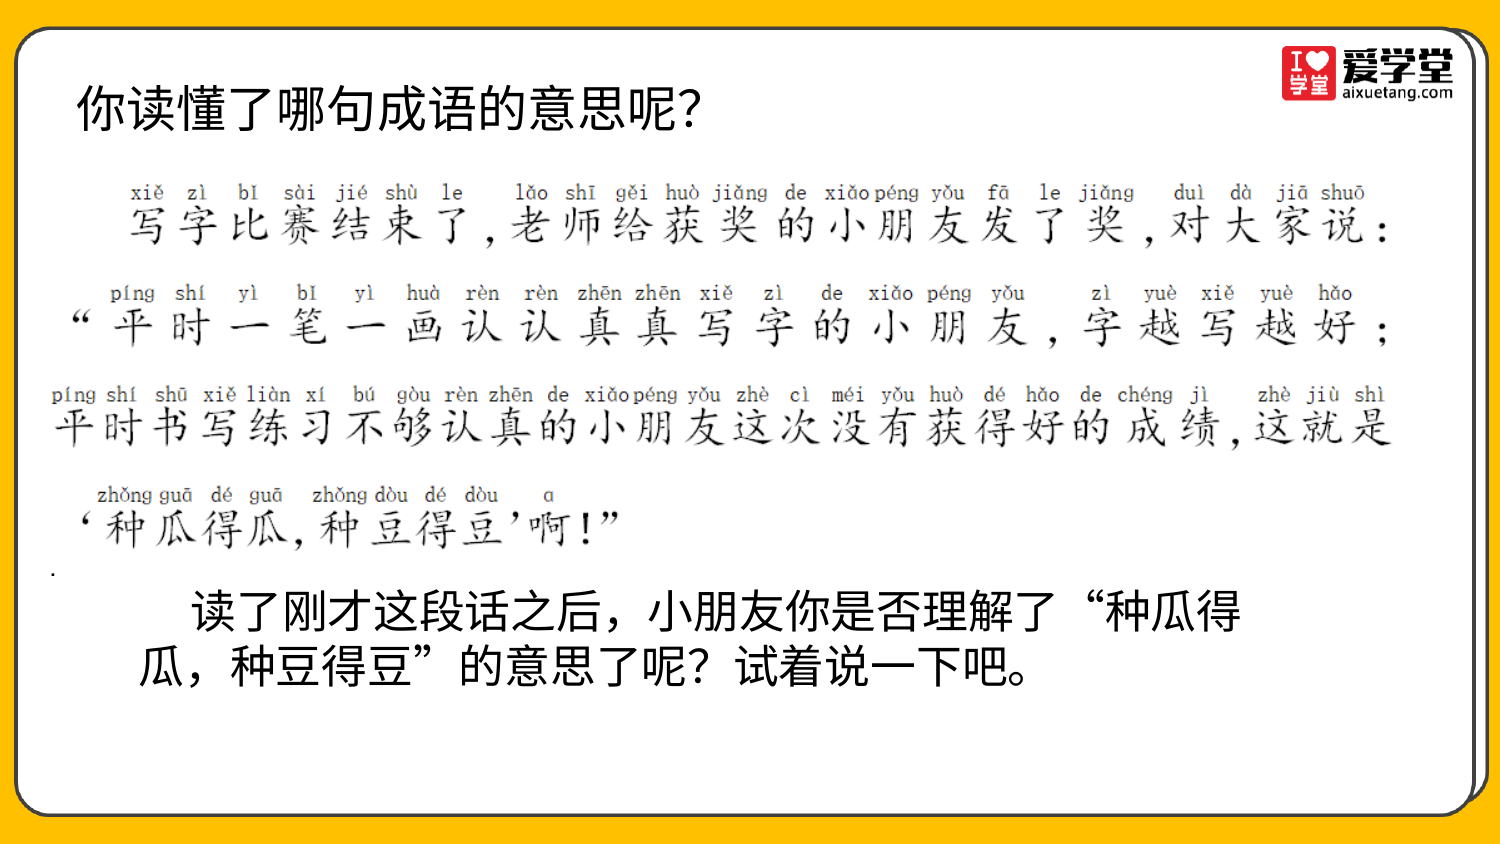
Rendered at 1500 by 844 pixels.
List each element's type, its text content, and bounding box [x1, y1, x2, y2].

text_box 你读懂了哪句成语的意思呢？ [62, 70, 742, 145]
text_box 读了刚才这段话之后，小朋友你是否理解了“种瓜得瓜，种豆得豆”的意思了呢？试着说一下吧。 [123, 576, 1285, 701]
picture [0, 0, 1500, 844]
